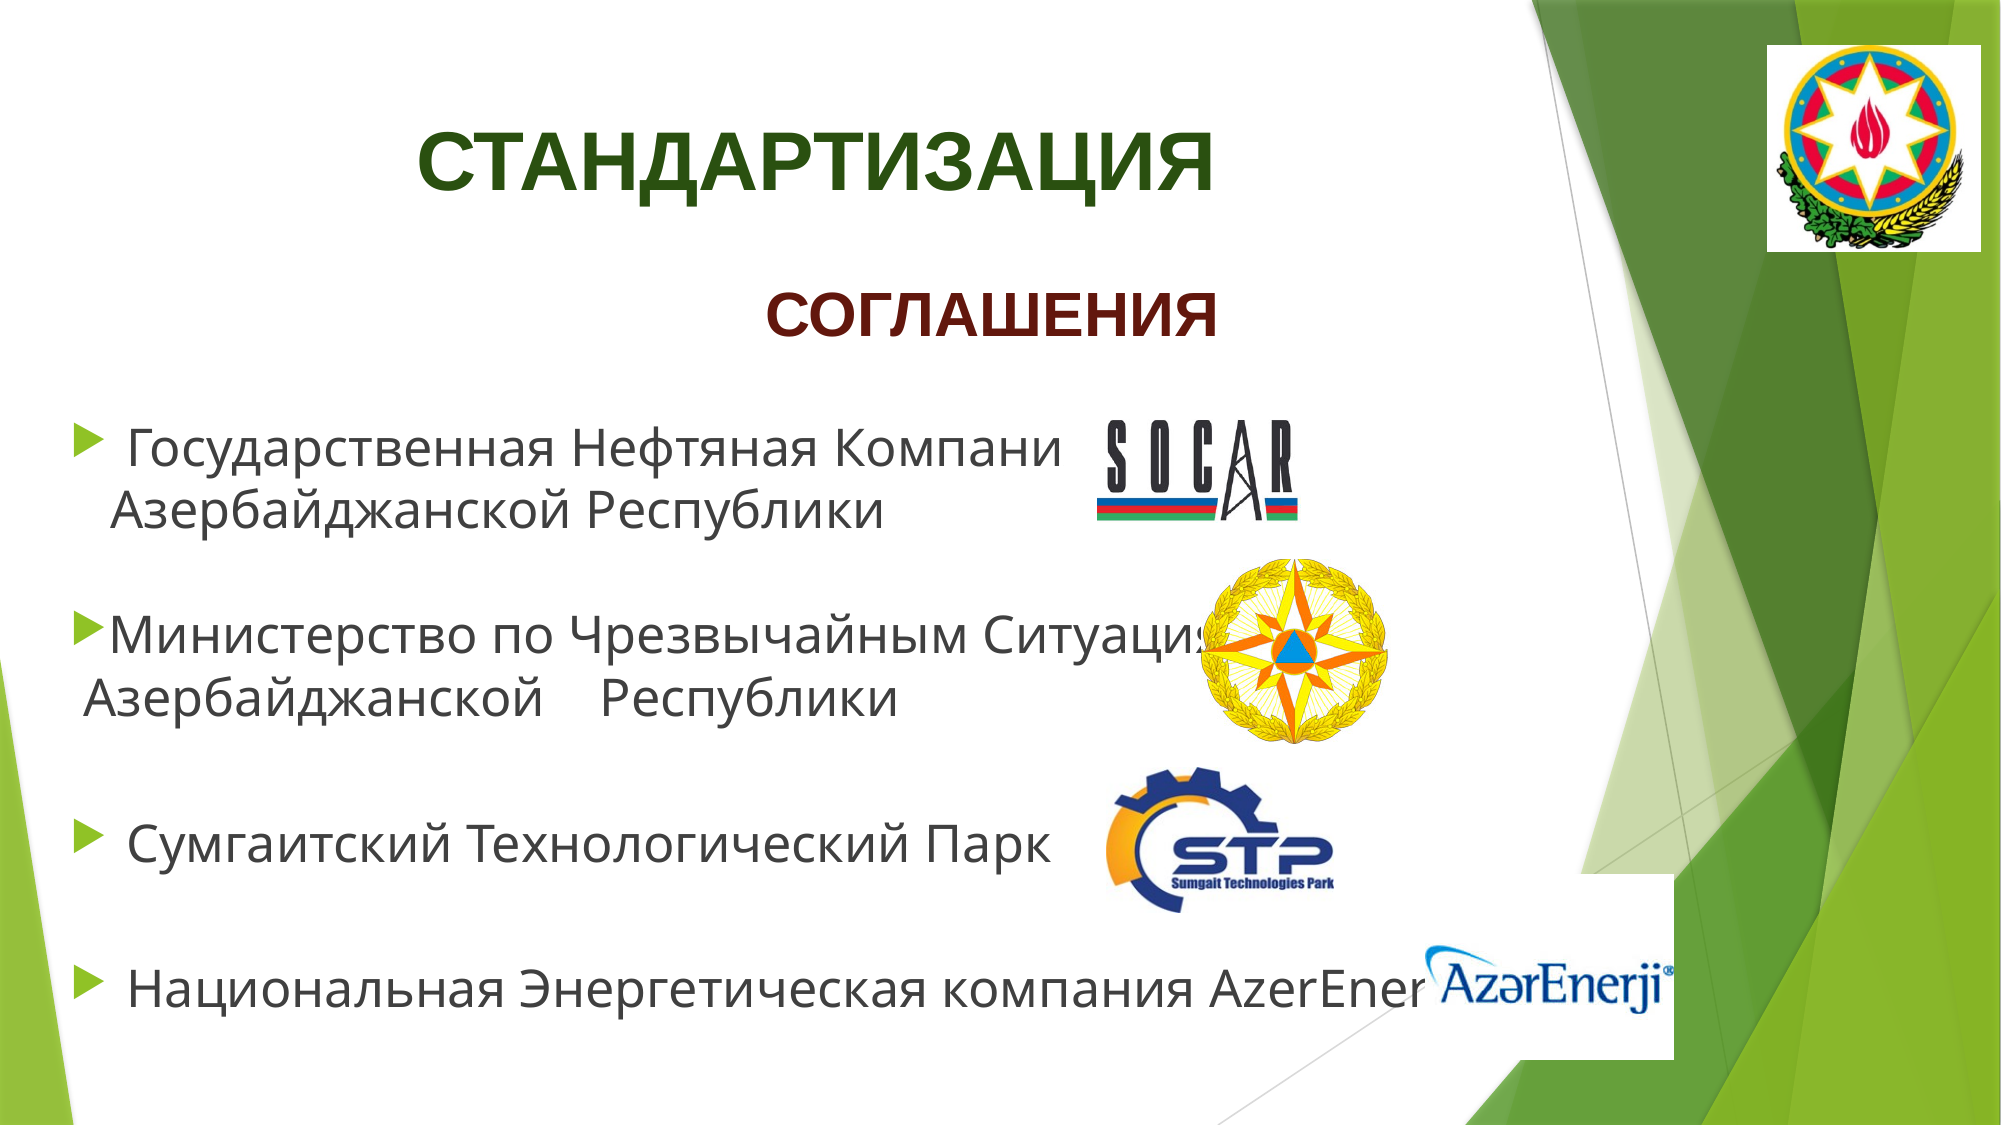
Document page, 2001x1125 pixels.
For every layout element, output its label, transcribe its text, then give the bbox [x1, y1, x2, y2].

picture [1201, 559, 1391, 745]
list СОГЛАШЕНИЯ Государственная Нефтяная Компания Азербайджанской Республики Министерство по Чрезвычайным Ситуациям Азербайджанской Республики Сумгаитский Технологический Парк Национальная Энергетическая компания AzеrEnerji [55, 266, 1947, 1081]
picture [1105, 766, 1335, 913]
title СТАНДАРТИЗАЦИЯ [111, 99, 1522, 266]
picture [1063, 391, 1340, 549]
picture [1424, 873, 1675, 1061]
picture [1766, 44, 1982, 252]
